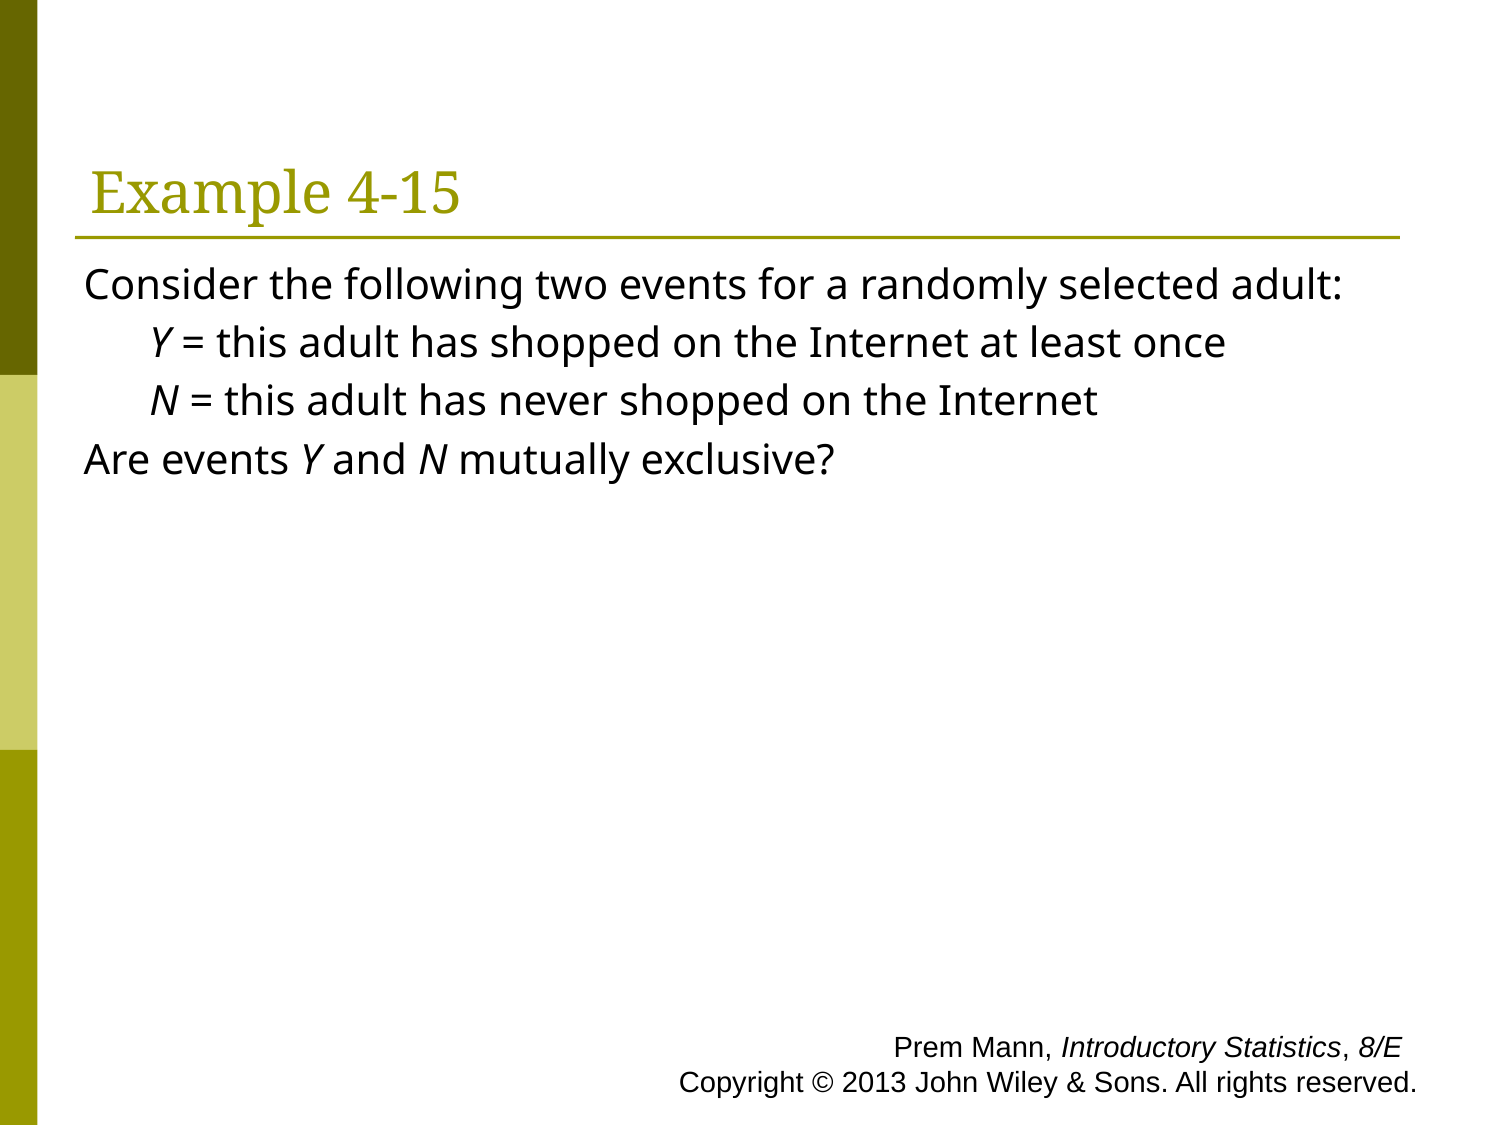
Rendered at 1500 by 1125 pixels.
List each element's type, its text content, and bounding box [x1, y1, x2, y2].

title Example 4-15 [75, 45, 1425, 233]
list Consider the following two events for a randomly selected adult: Y = this adult has shopped on the Internet at least once N = this adult has never shopped on the Internet Are events Y and N mutually exclusive? [12, 249, 1500, 925]
text_box Prem Mann, Introductory Statistics, 8/E Copyright © 2013 John Wiley & Sons. All rights reserved. [664, 1020, 1449, 1106]
